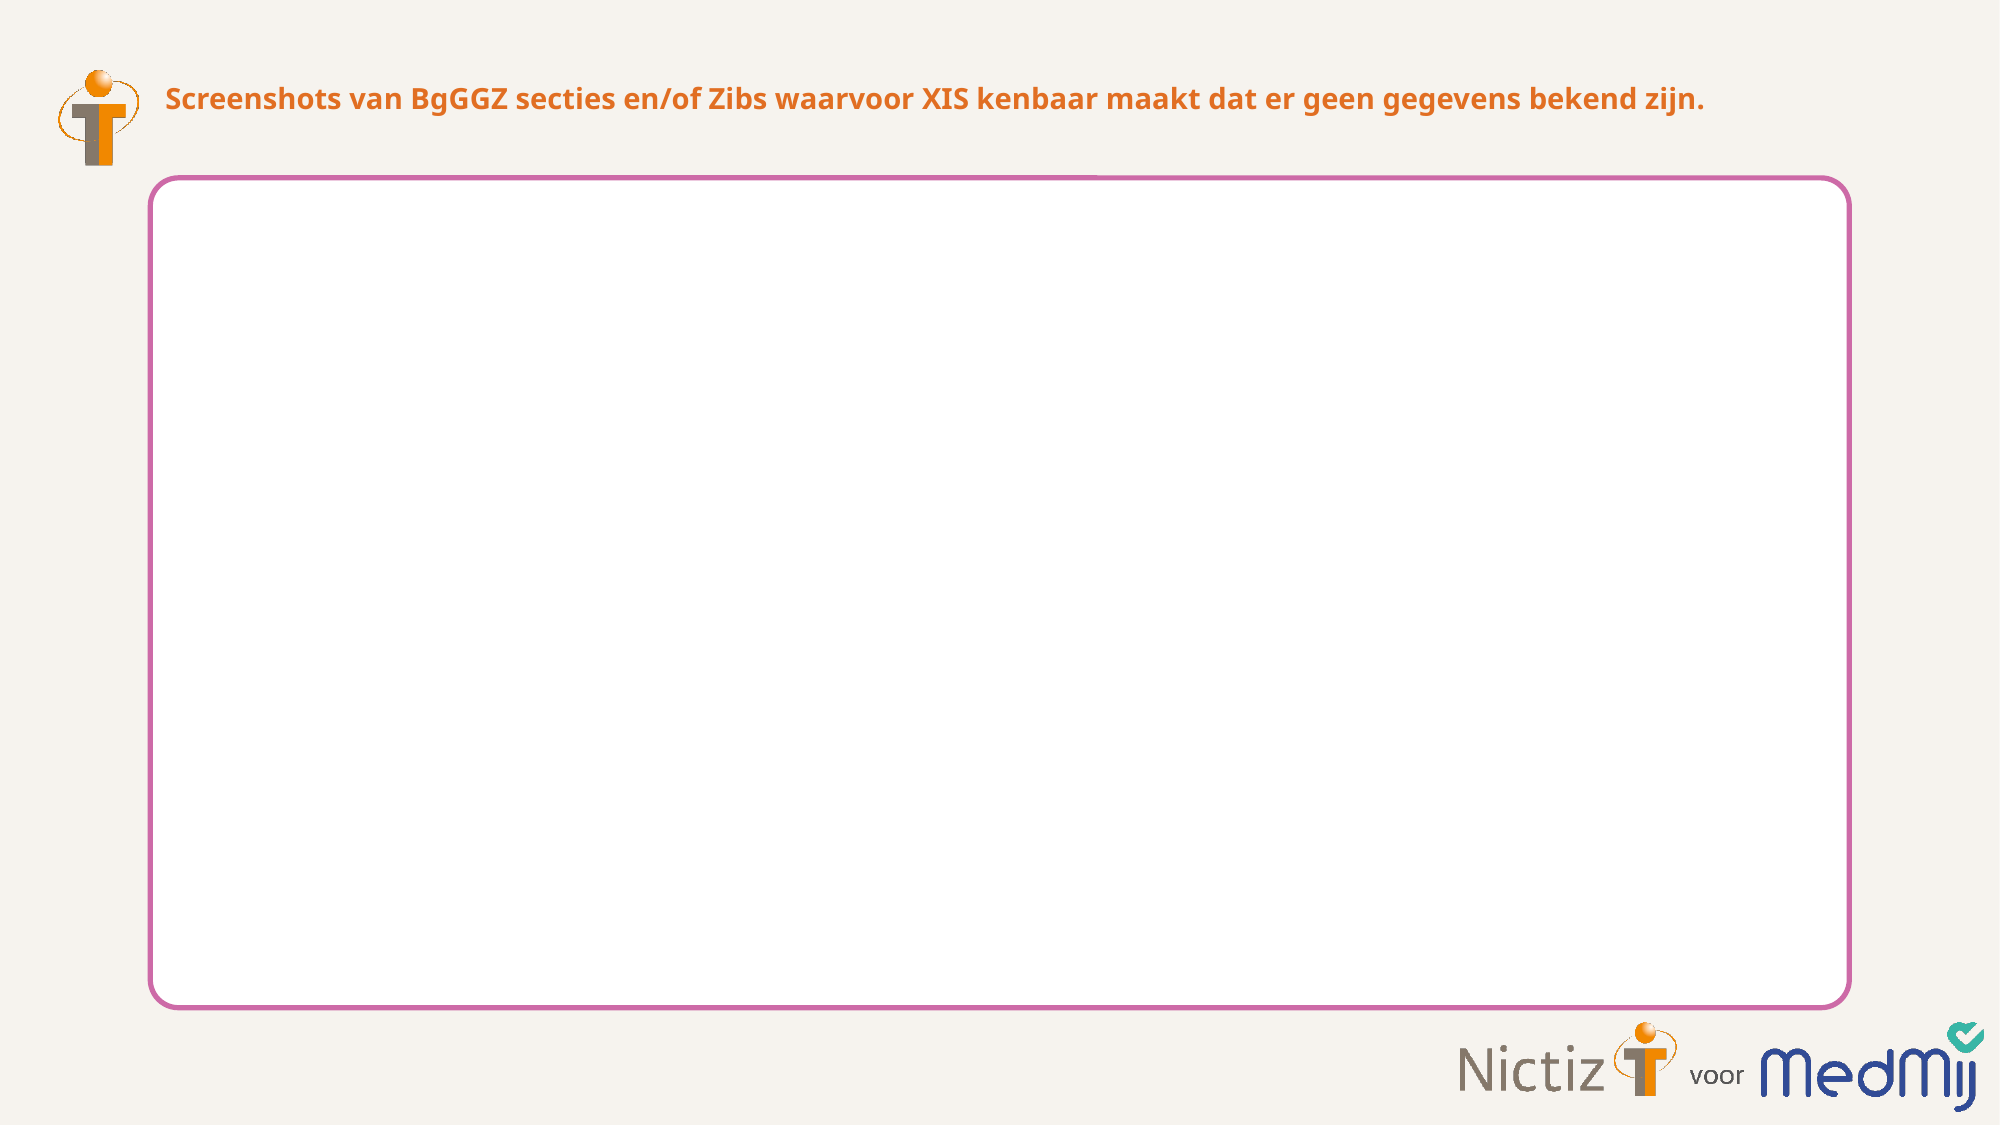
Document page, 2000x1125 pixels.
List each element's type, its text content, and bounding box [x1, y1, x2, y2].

picture [1457, 1019, 1988, 1113]
title Screenshots van BgGGZ secties en/of Zibs waarvoor XIS kenbaar maakt dat er geen gegevens bekend zijn. [150, 76, 1850, 297]
picture [50, 66, 151, 187]
